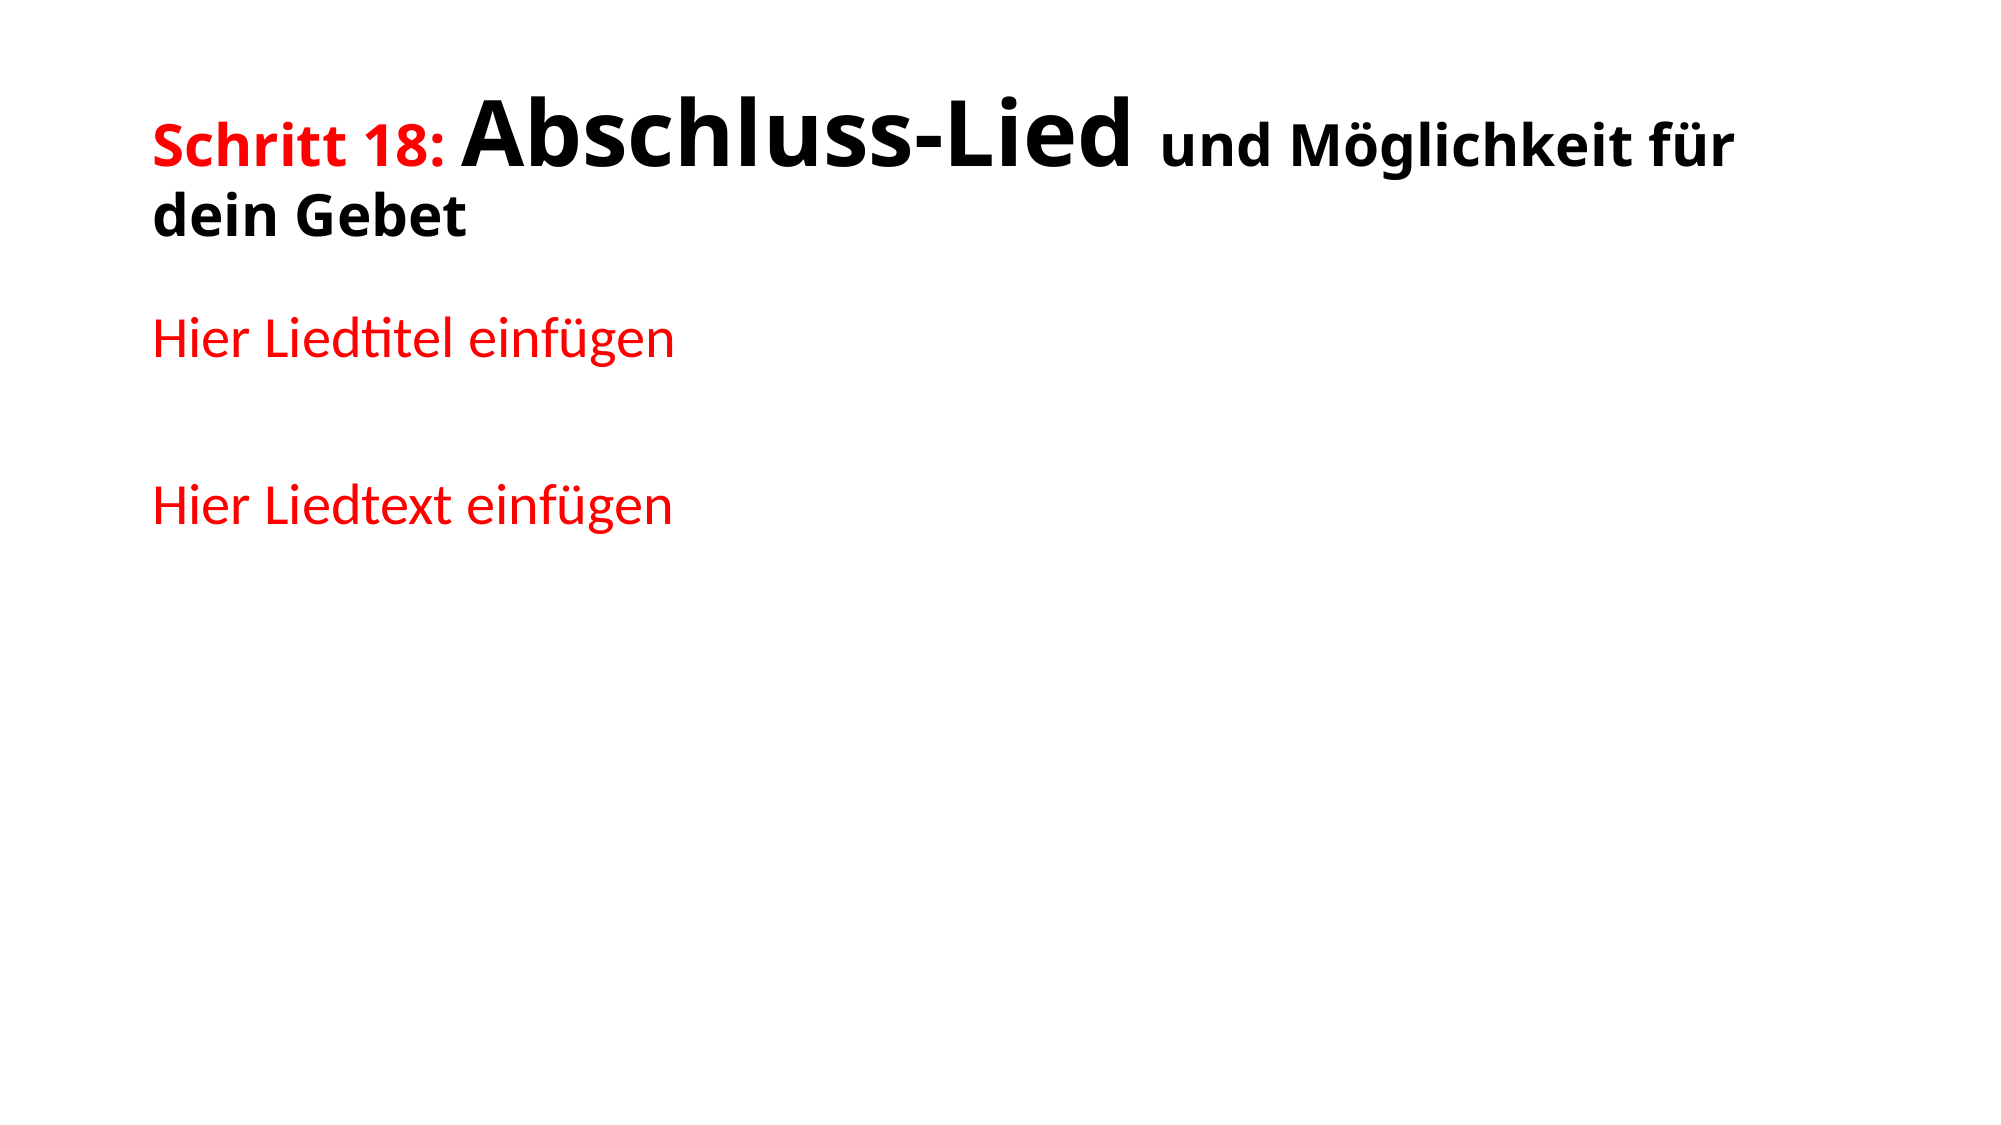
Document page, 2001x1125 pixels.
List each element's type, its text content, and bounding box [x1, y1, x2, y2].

title Schritt 18: Abschluss-Lied und Möglichkeit für dein Gebet [137, 59, 1863, 278]
list Hier Liedtitel einfügen Hier Liedtext einfügen [137, 299, 1863, 1014]
